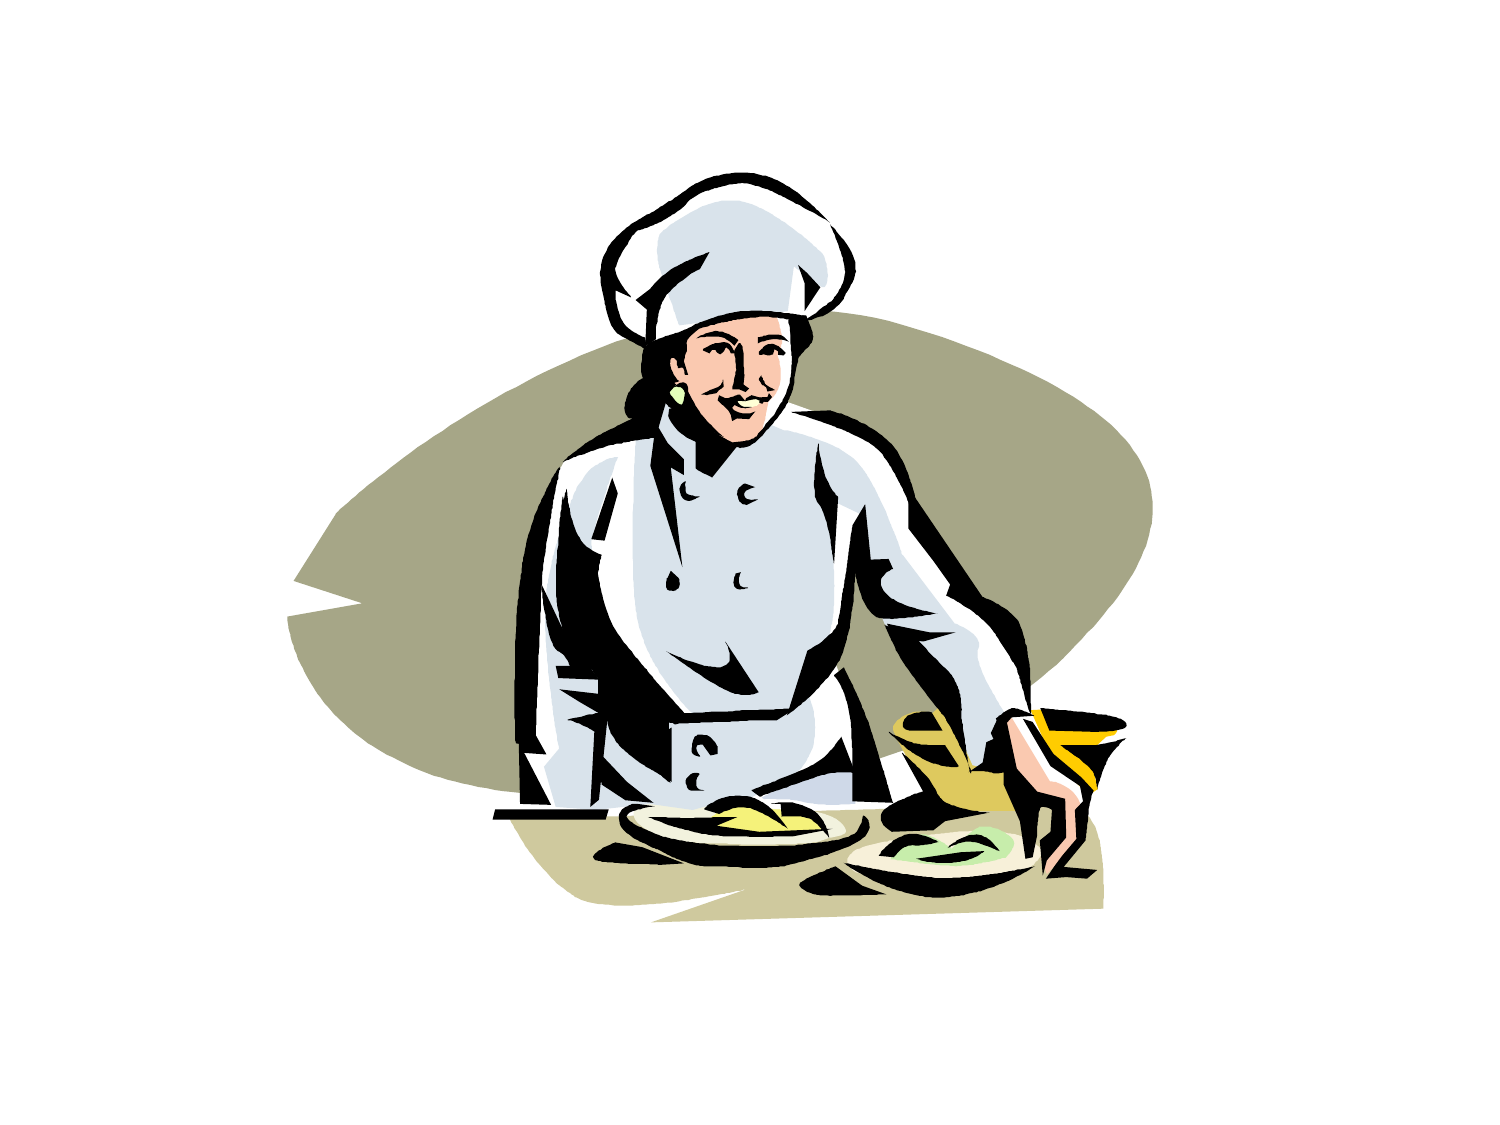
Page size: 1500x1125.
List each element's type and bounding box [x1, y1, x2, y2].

picture [287, 162, 1164, 933]
